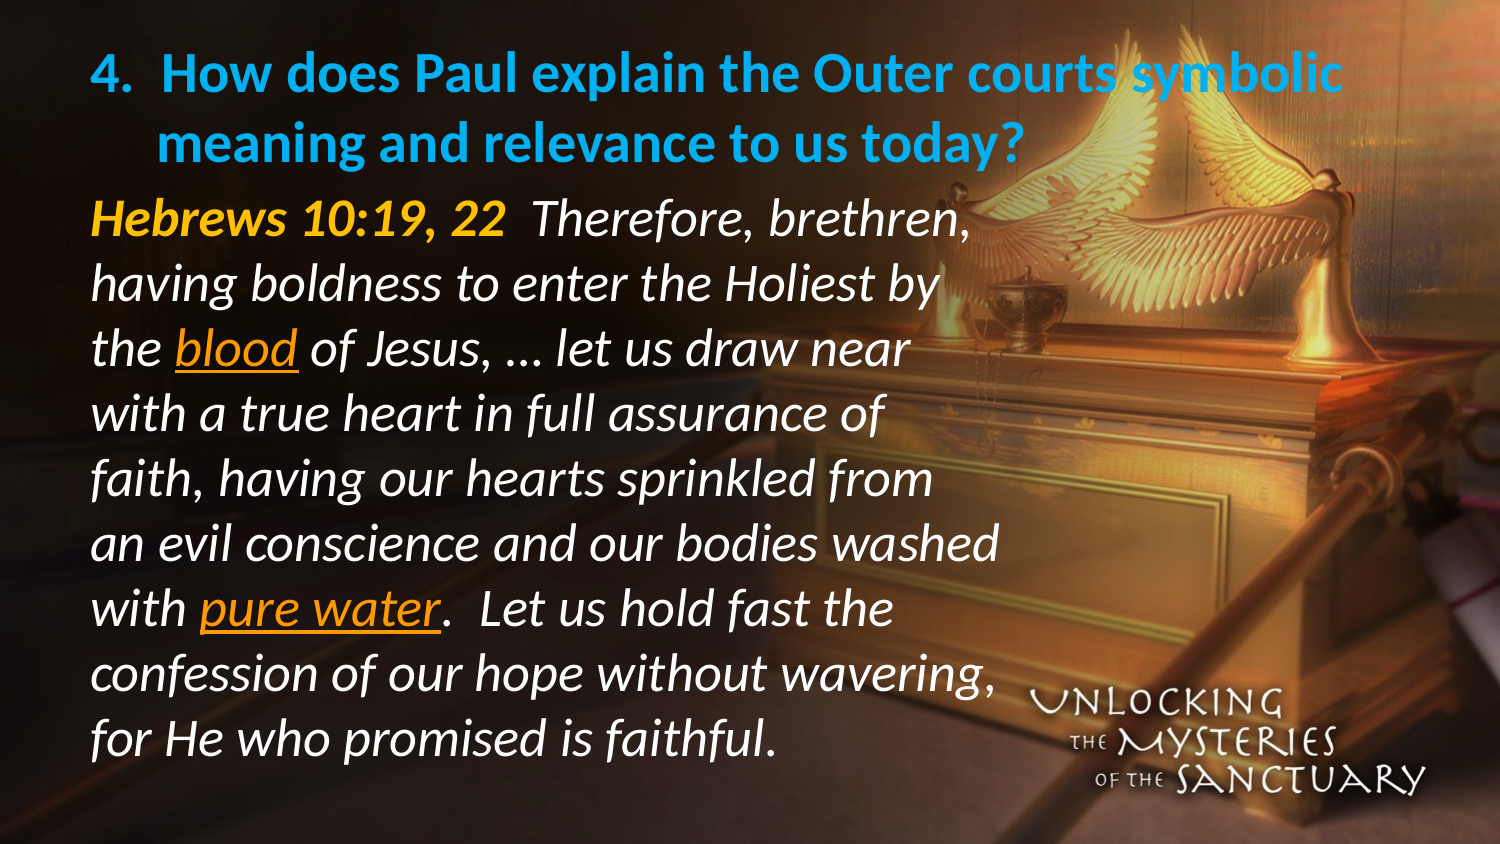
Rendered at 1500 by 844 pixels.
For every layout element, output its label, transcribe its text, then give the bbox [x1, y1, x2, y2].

list Hebrews 10:19, 22 Therefore, brethren, having boldness to enter the Holiest by the blood of Jesus, … let us draw near with a true heart in full assurance of faith, having our hearts sprinkled from an evil conscience and our bodies washed with pure water. Let us hold fast the confession of our hope without wavering, for He who promised is faithful. [75, 174, 1017, 844]
title 4. How does Paul explain the Outer courts symbolic meaning and relevance to us today? [75, 33, 1425, 175]
picture [0, 0, 1500, 844]
